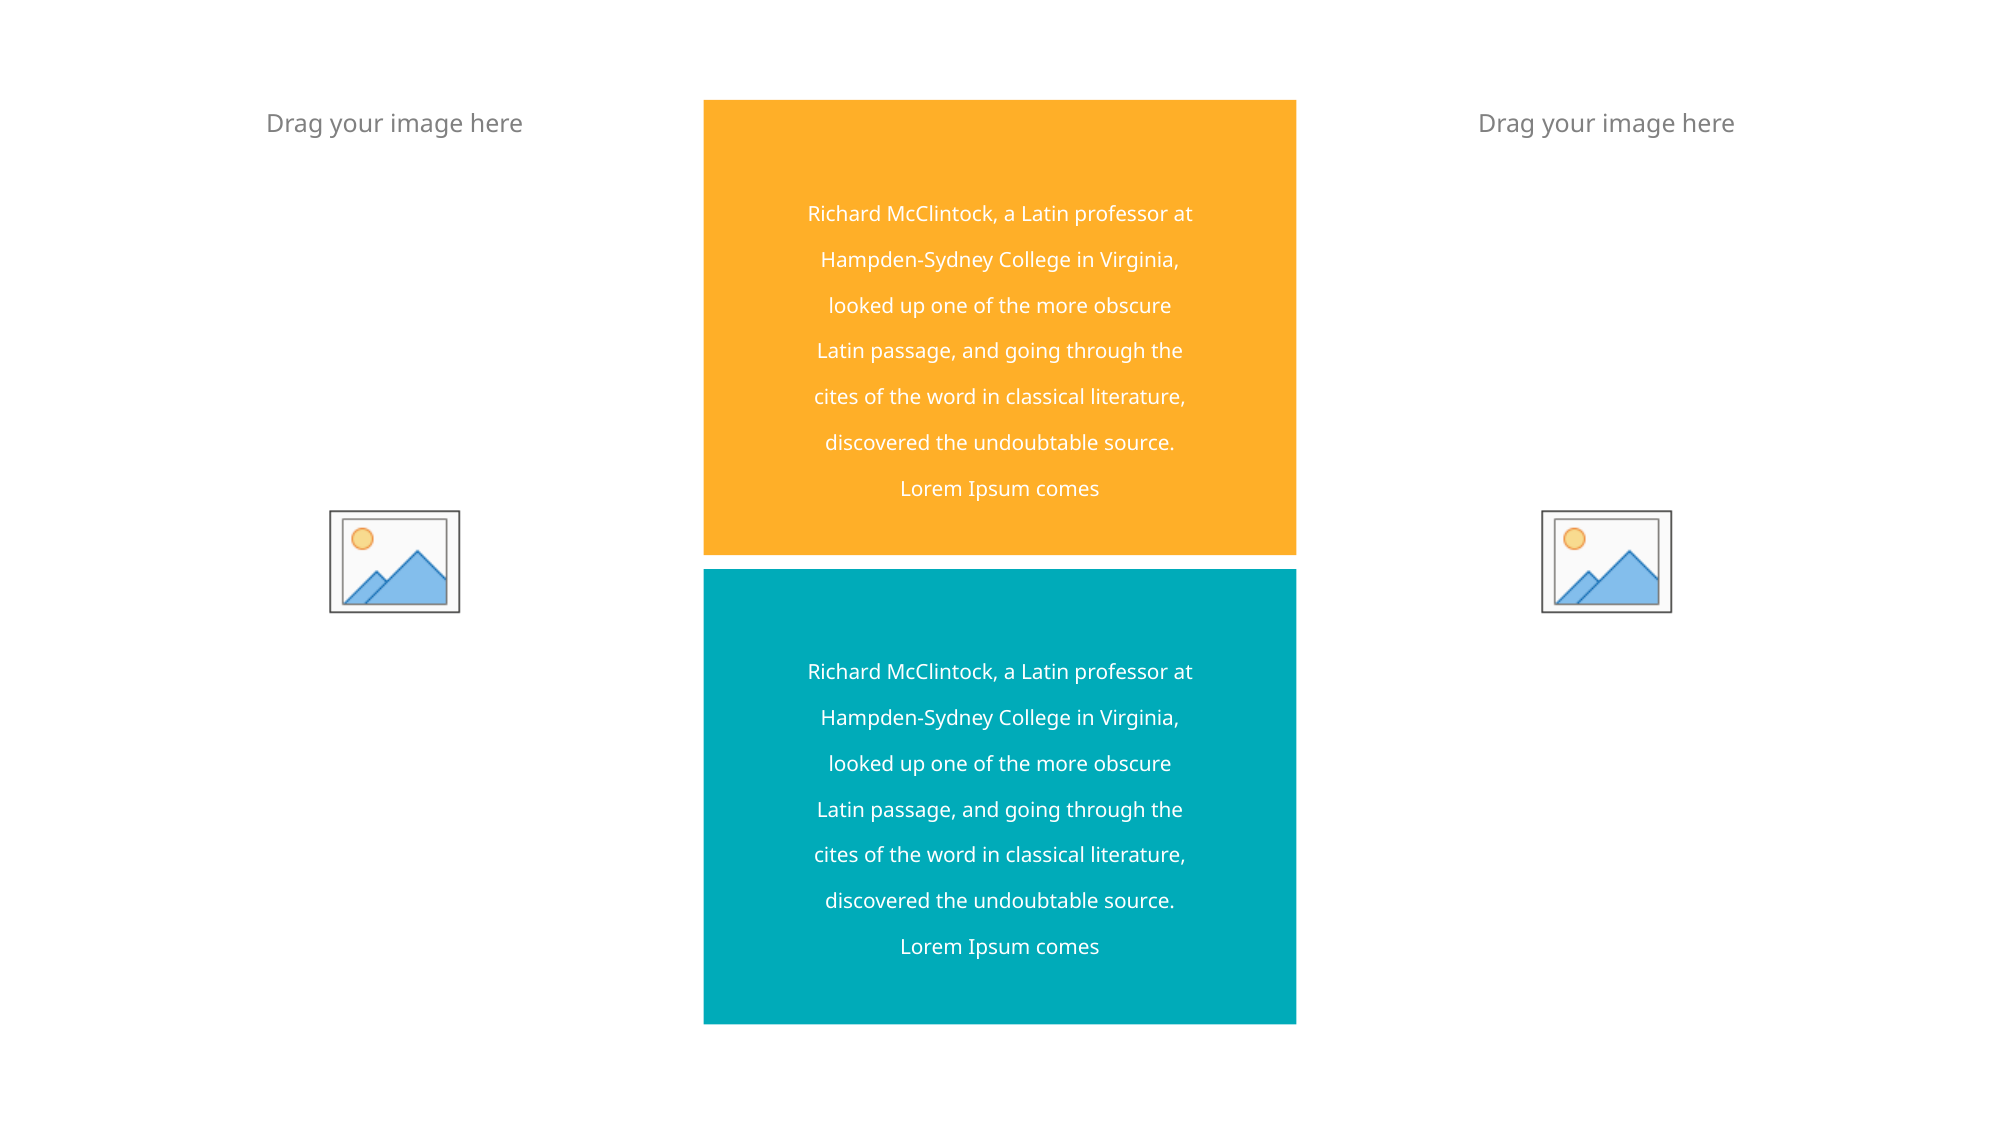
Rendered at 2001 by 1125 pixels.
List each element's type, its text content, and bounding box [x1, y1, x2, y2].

picture [1310, 99, 1904, 1025]
text_box Richard McClintock, a Latin professor at Hampden-Sydney College in Virginia, looked up one of the more obscure Latin passage, and going through the cites of the word in classical literature, discovered the undoubtable source. Lorem Ipsum comes [787, 172, 1213, 508]
text_box [703, 99, 1297, 556]
text_box Richard McClintock, a Latin professor at Hampden-Sydney College in Virginia, looked up one of the more obscure Latin passage, and going through the cites of the word in classical literature, discovered the undoubtable source. Lorem Ipsum comes [787, 630, 1213, 966]
text_box [703, 568, 1297, 1025]
picture [99, 99, 690, 1025]
